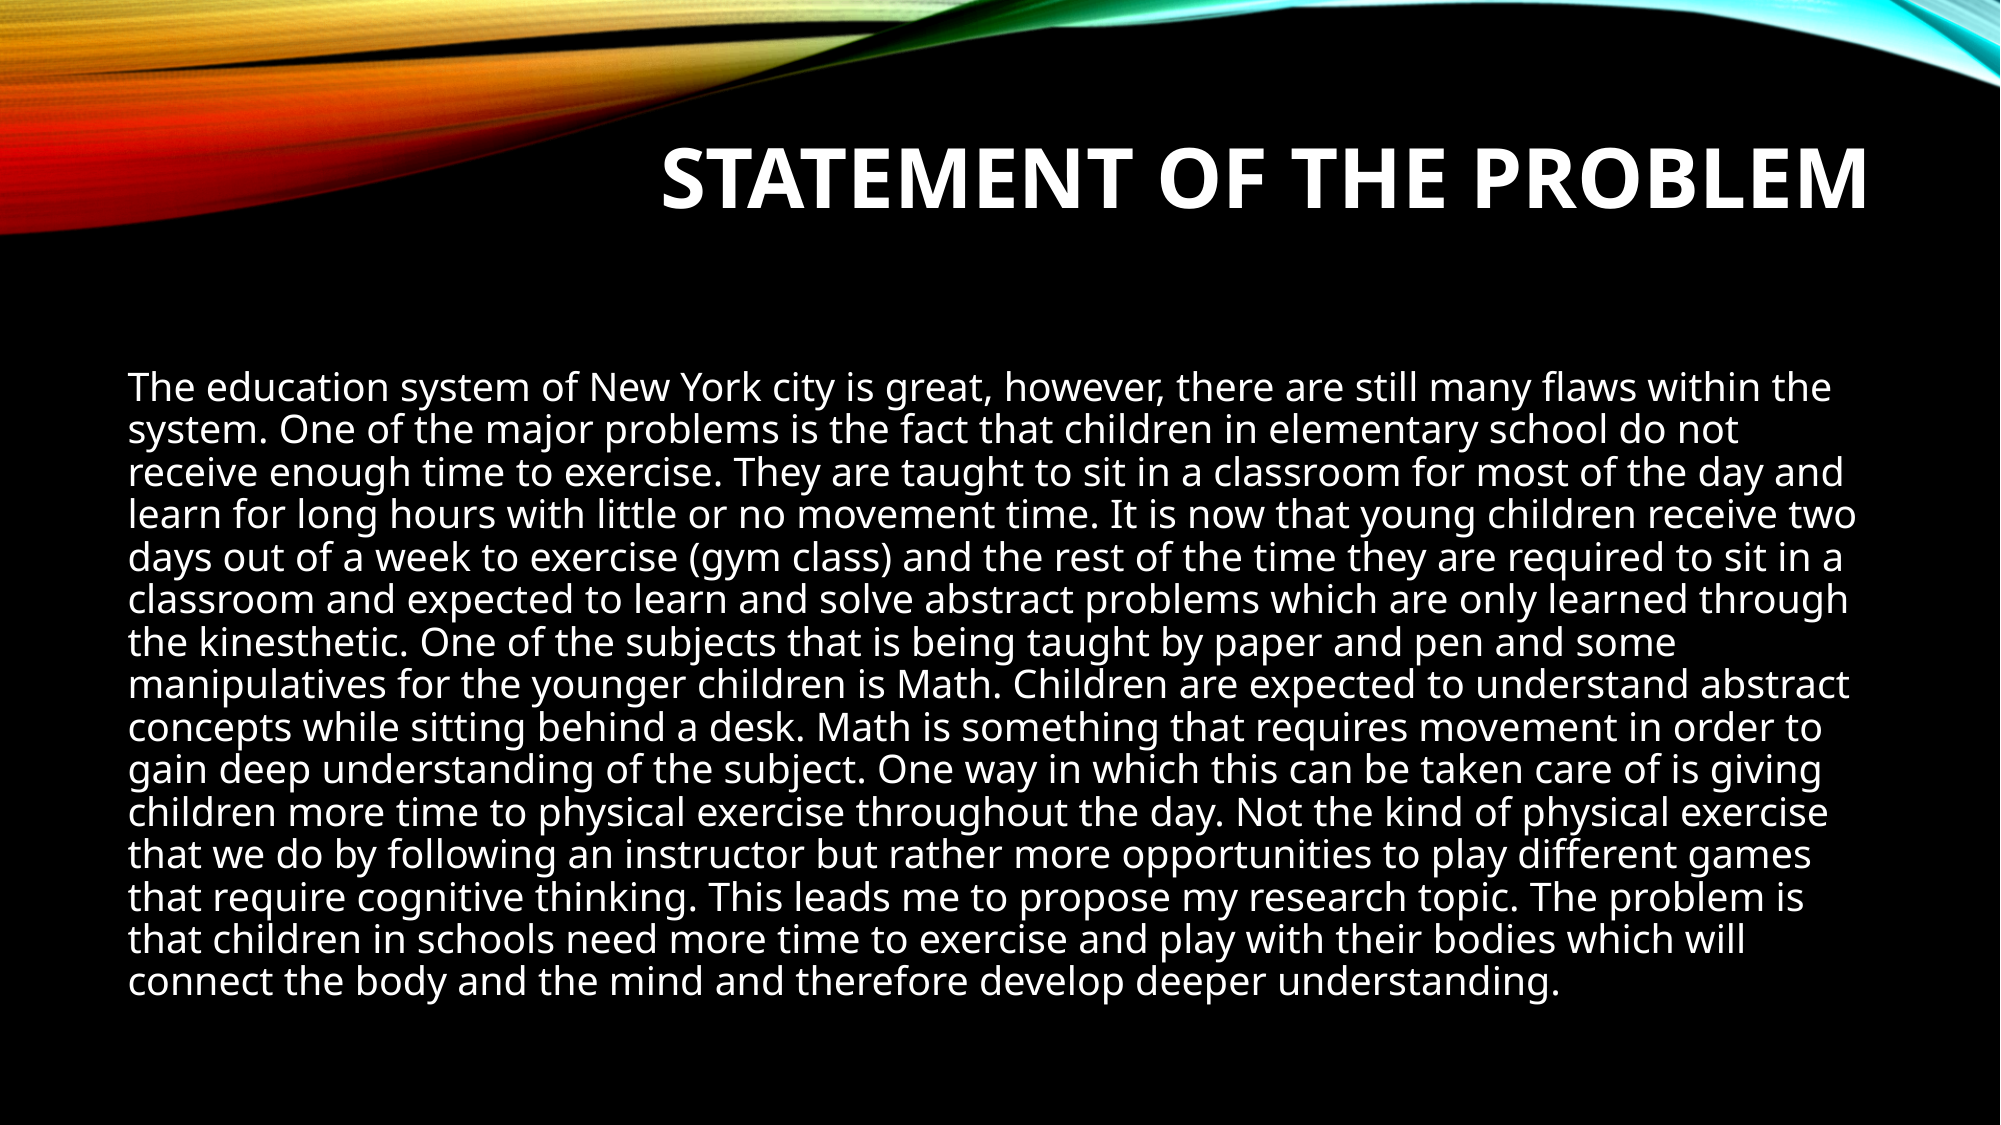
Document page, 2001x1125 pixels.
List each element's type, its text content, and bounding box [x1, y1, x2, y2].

title Statement of the Problem [474, 125, 1888, 338]
list The education system of New York city is great, however, there are still many flaws within the system. One of the major problems is the fact that children in elementary school do not receive enough time to exercise. They are taught to sit in a classroom for most of the day and learn for long hours with little or no movement time. It is now that young children receive two days out of a week to exercise (gym class) and the rest of the time they are required to sit in a classroom and expected to learn and solve abstract problems which are only learned through the kinesthetic. One of the subjects that is being taught by paper and pen and some manipulatives for the younger children is Math. Children are expected to understand abstract concepts while sitting behind a desk. Math is something that requires movement in order to gain deep understanding of the subject. One way in which this can be taken care of is giving children more time to physical exercise throughout the day. Not the kind of physical exercise that we do by following an instructor but rather more opportunities to play different games that require cognitive thinking. This leads me to propose my research topic. The problem is that children in schools need more time to exercise and play with their bodies which will connect the body and the mind and therefore develop deeper understanding. [112, 360, 1888, 1021]
picture [0, 0, 2000, 237]
